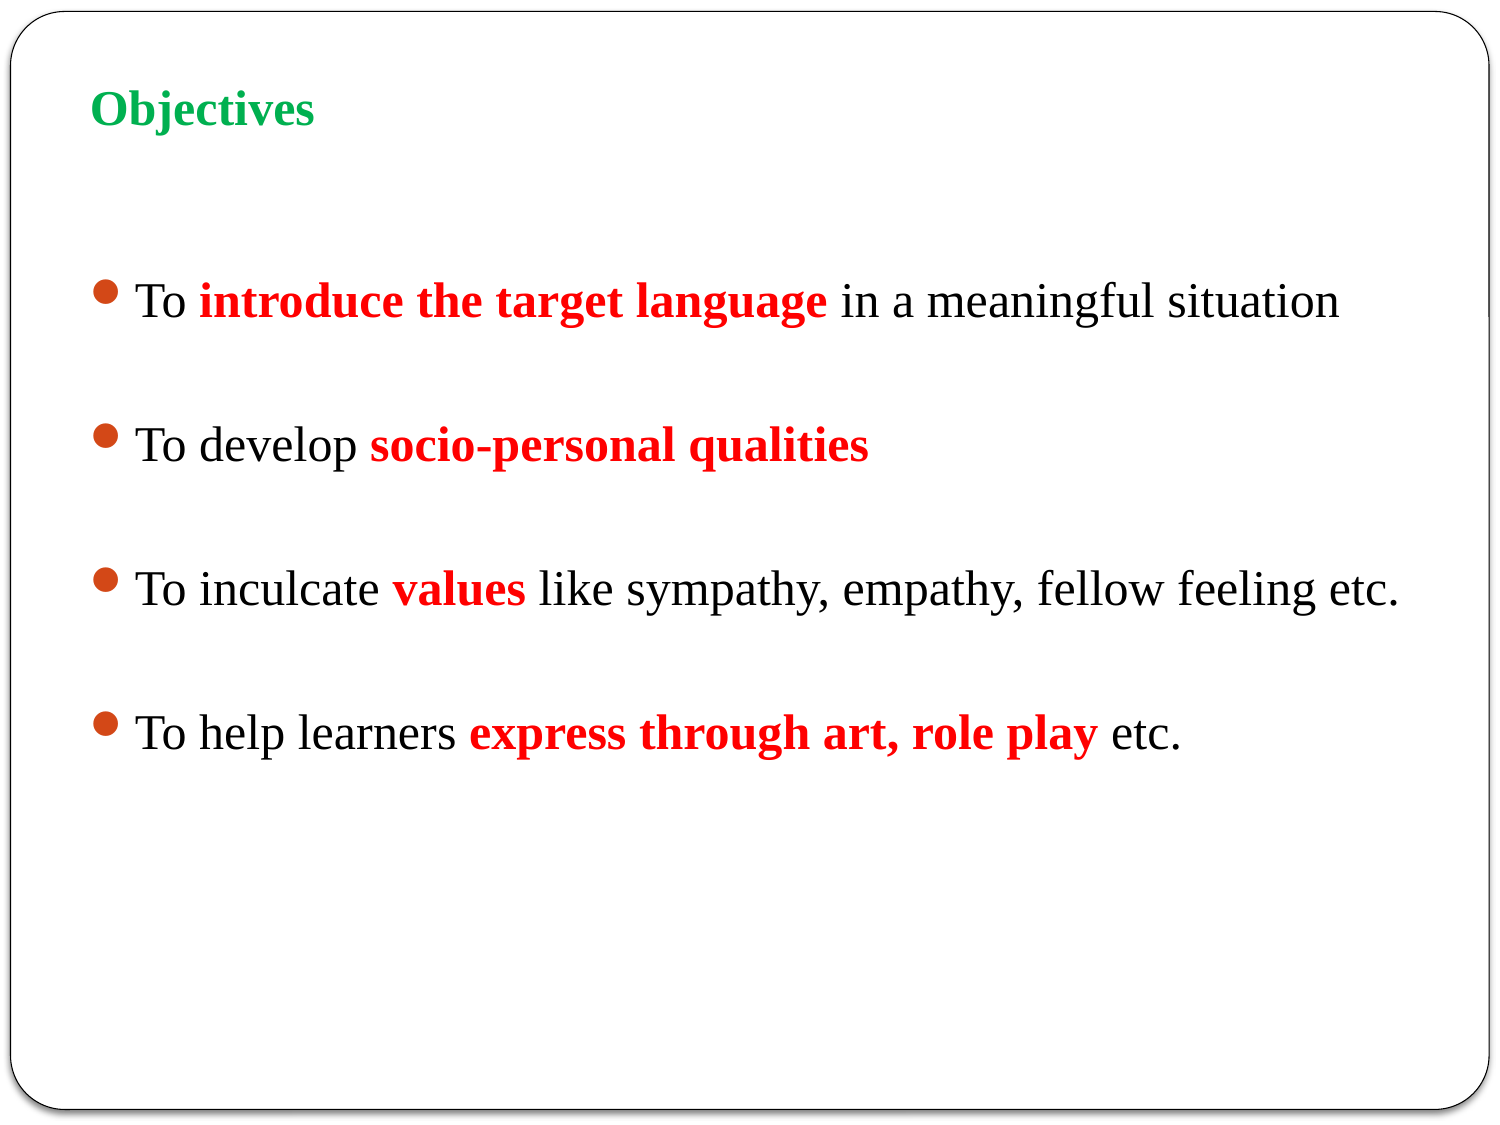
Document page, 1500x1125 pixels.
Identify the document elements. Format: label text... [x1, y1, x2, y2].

list To introduce the target language in a meaningful situation To develop socio-personal qualities To inculcate values like sympathy, empathy, fellow feeling etc. To help learners express through art, role play etc. [75, 187, 1425, 986]
title Objectives [75, 45, 1425, 150]
